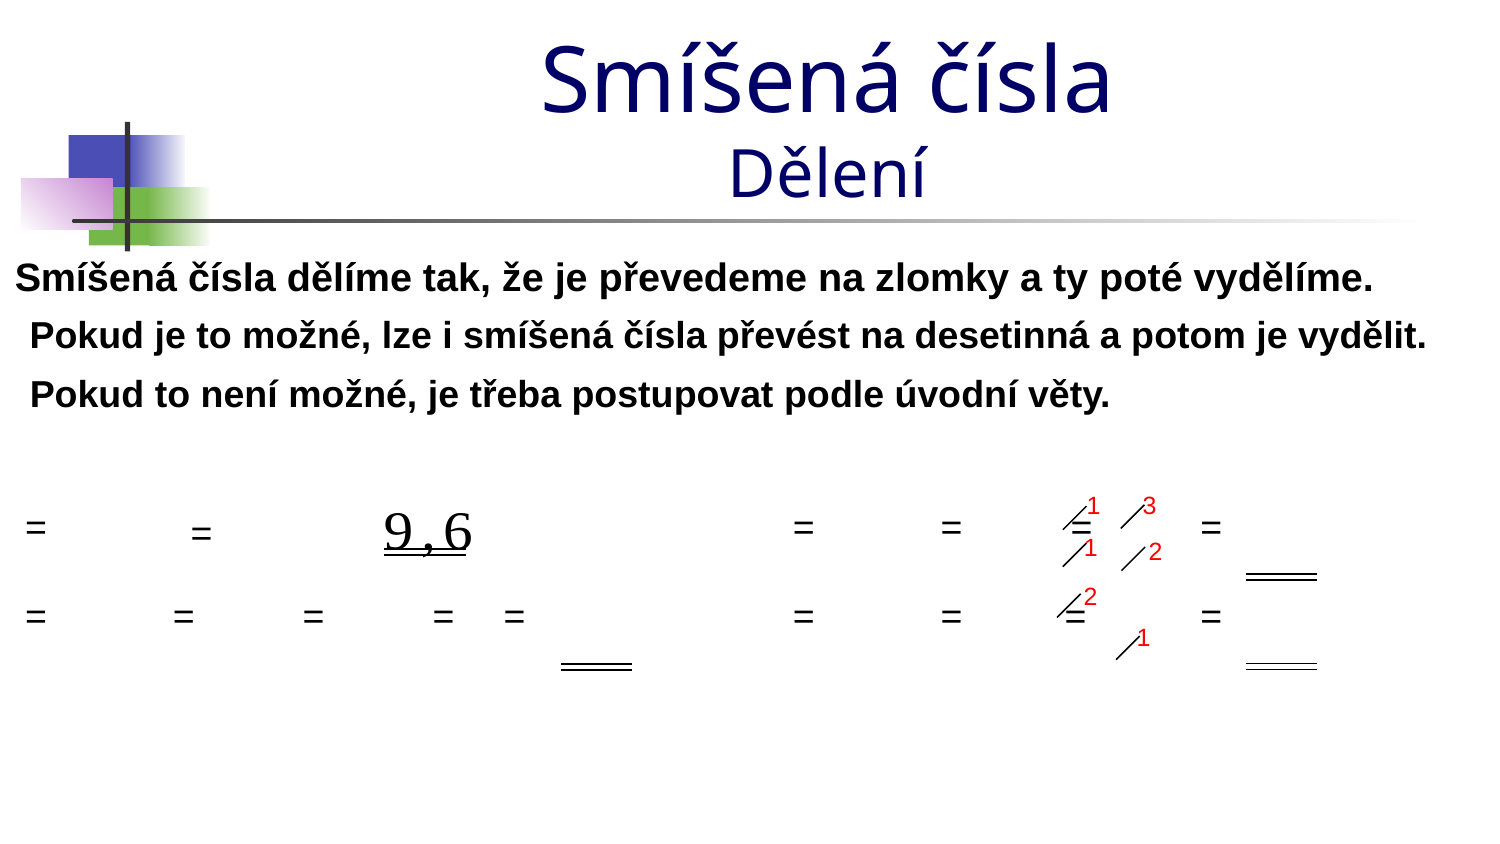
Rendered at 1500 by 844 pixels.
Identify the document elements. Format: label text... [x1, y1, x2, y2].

text_box 1 [1121, 614, 1158, 659]
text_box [1062, 542, 1087, 567]
text_box [53, 486, 372, 548]
text_box [788, 480, 1108, 542]
title Smíšená čísla Dělení [188, 26, 1468, 207]
text_box [775, 587, 1095, 648]
text_box 2 [1133, 527, 1170, 573]
text_box 1 [1068, 527, 1105, 569]
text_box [1056, 593, 1081, 618]
text_box Smíšená čísla dělíme tak, že je převedeme na zlomky a ty poté vydělíme. [0, 244, 1500, 307]
text_box 2 [1068, 572, 1105, 618]
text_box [1062, 505, 1087, 530]
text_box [1115, 635, 1140, 660]
text_box 1 [1071, 482, 1108, 527]
text_box Pokud to není možné, je třeba postupovat podle úvodní věty. [0, 362, 1164, 422]
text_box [1120, 504, 1145, 529]
text_box [54, 570, 374, 632]
text_box 3 [1127, 482, 1164, 527]
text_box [1121, 546, 1146, 571]
text_box Pokud je to možné, lze i smíšená čísla převést na desetinná a potom je vydělit. [0, 307, 1500, 363]
